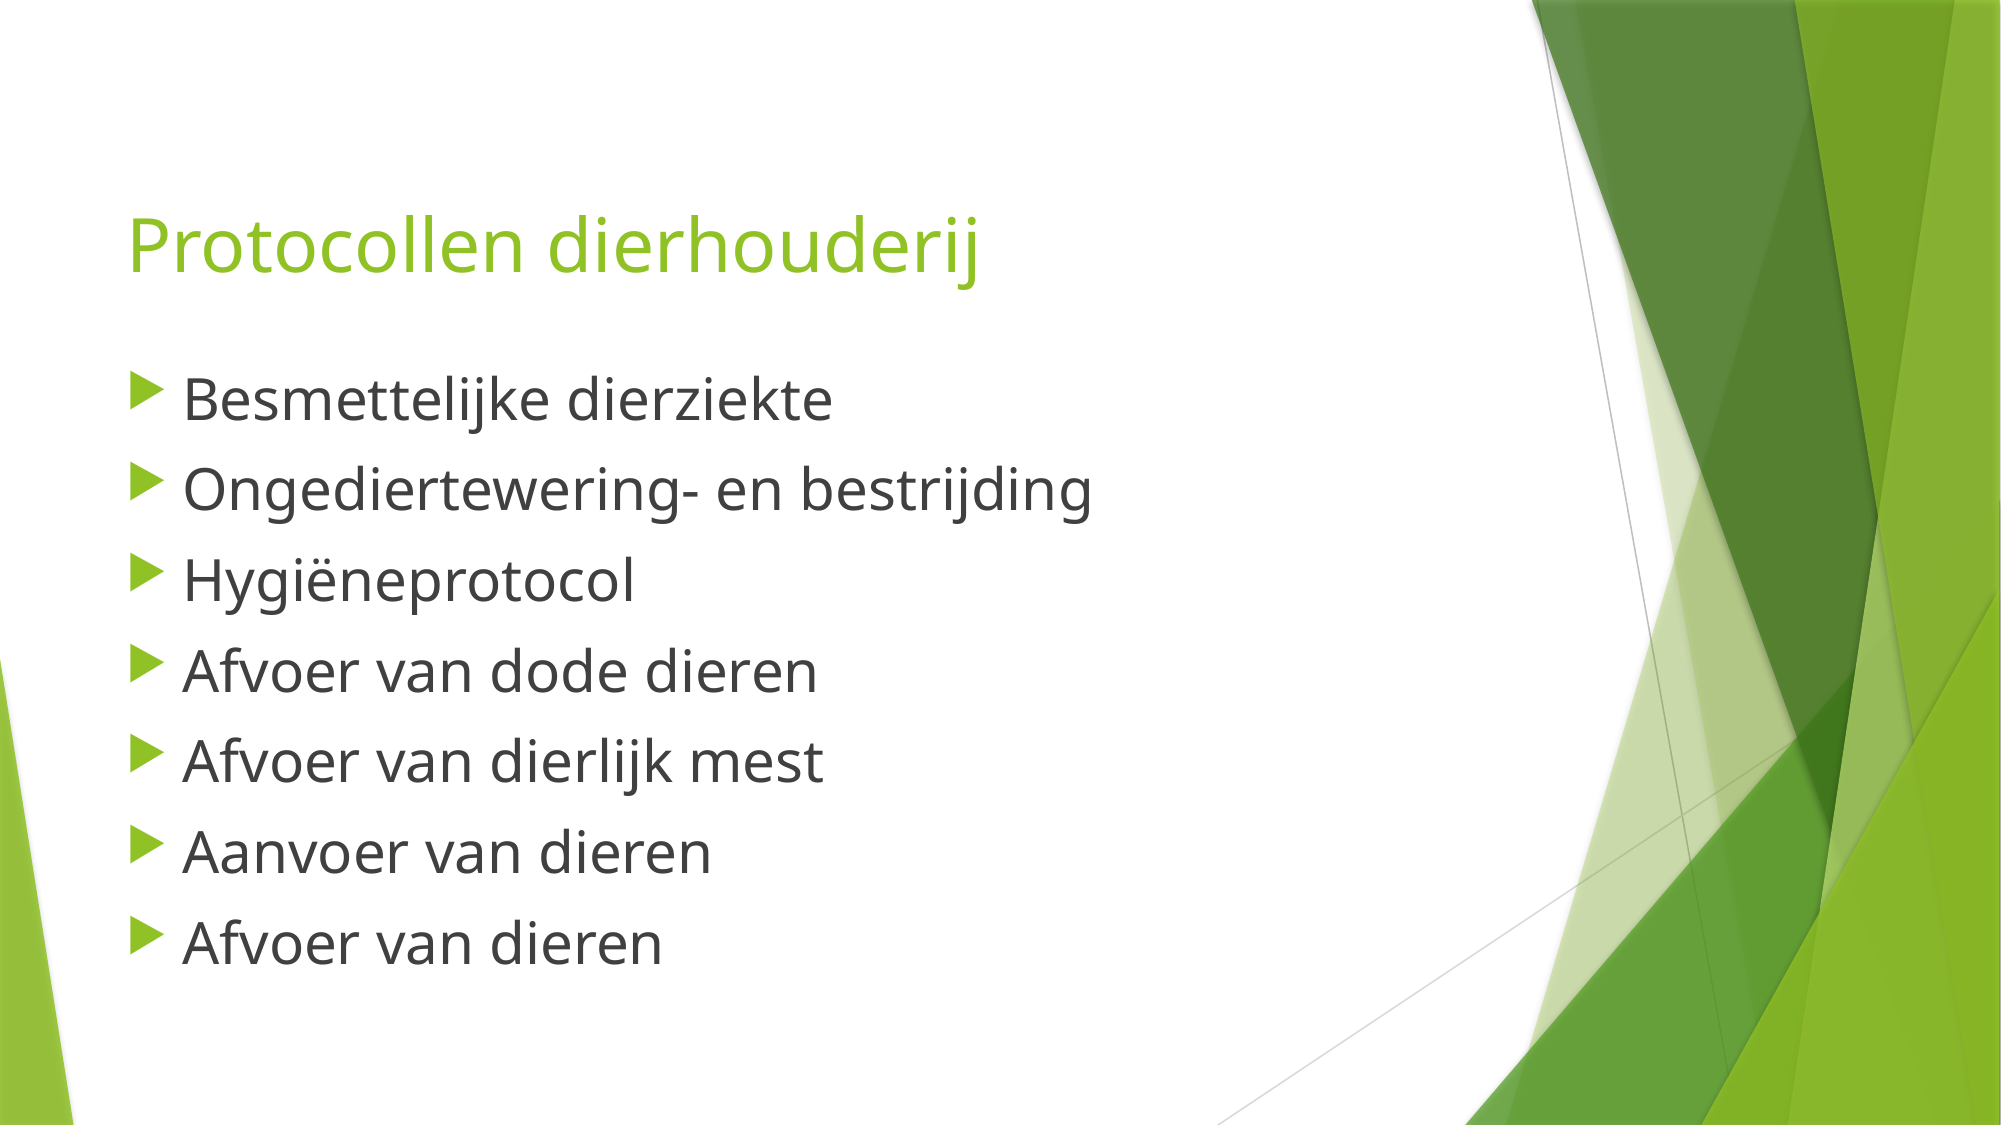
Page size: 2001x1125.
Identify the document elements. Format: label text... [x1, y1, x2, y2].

list Besmettelijke dierziekte Ongediertewering- en bestrijding Hygiëneprotocol Afvoer van dode dieren Afvoer van dierlijk mest Aanvoer van dieren Afvoer van dieren [111, 354, 1619, 992]
title Protocollen dierhouderij [111, 99, 1522, 317]
